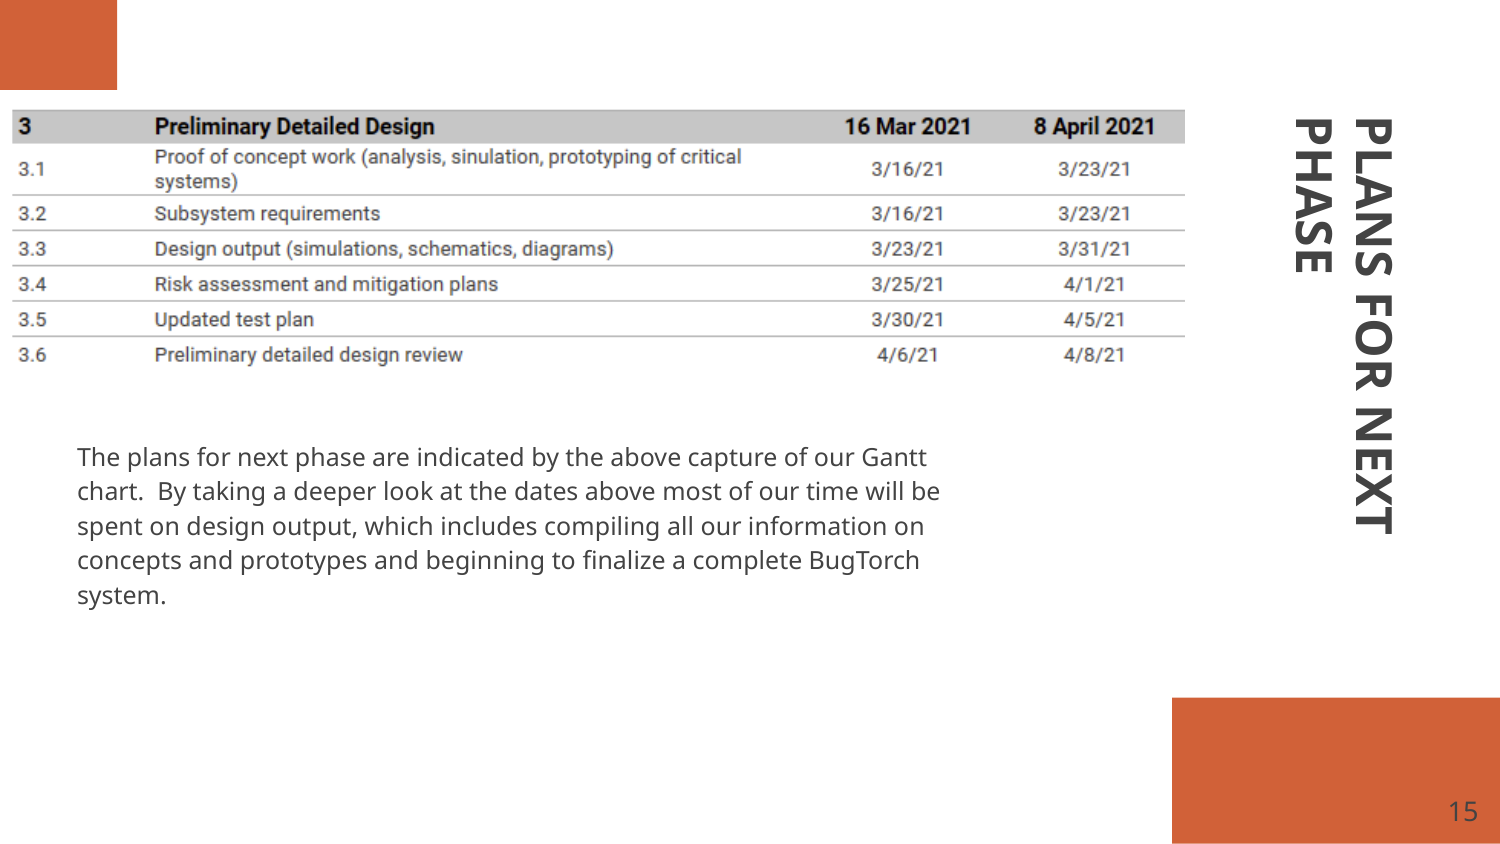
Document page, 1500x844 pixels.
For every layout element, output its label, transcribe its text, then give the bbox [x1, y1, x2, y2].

title PLANS FOR NEXT PHASE [1184, 100, 1422, 569]
picture [11, 107, 1185, 368]
slide_number ‹#› [1403, 779, 1494, 844]
text_box [0, 0, 118, 90]
text_box [1172, 697, 1500, 844]
subtitle The plans for next phase are indicated by the above capture of our Gantt chart. By taking a deeper look at the dates above most of our time will be spent on design output, which includes compiling all our information on concepts and prototypes and beginning to finalize a complete BugTorch system. [62, 421, 1018, 658]
